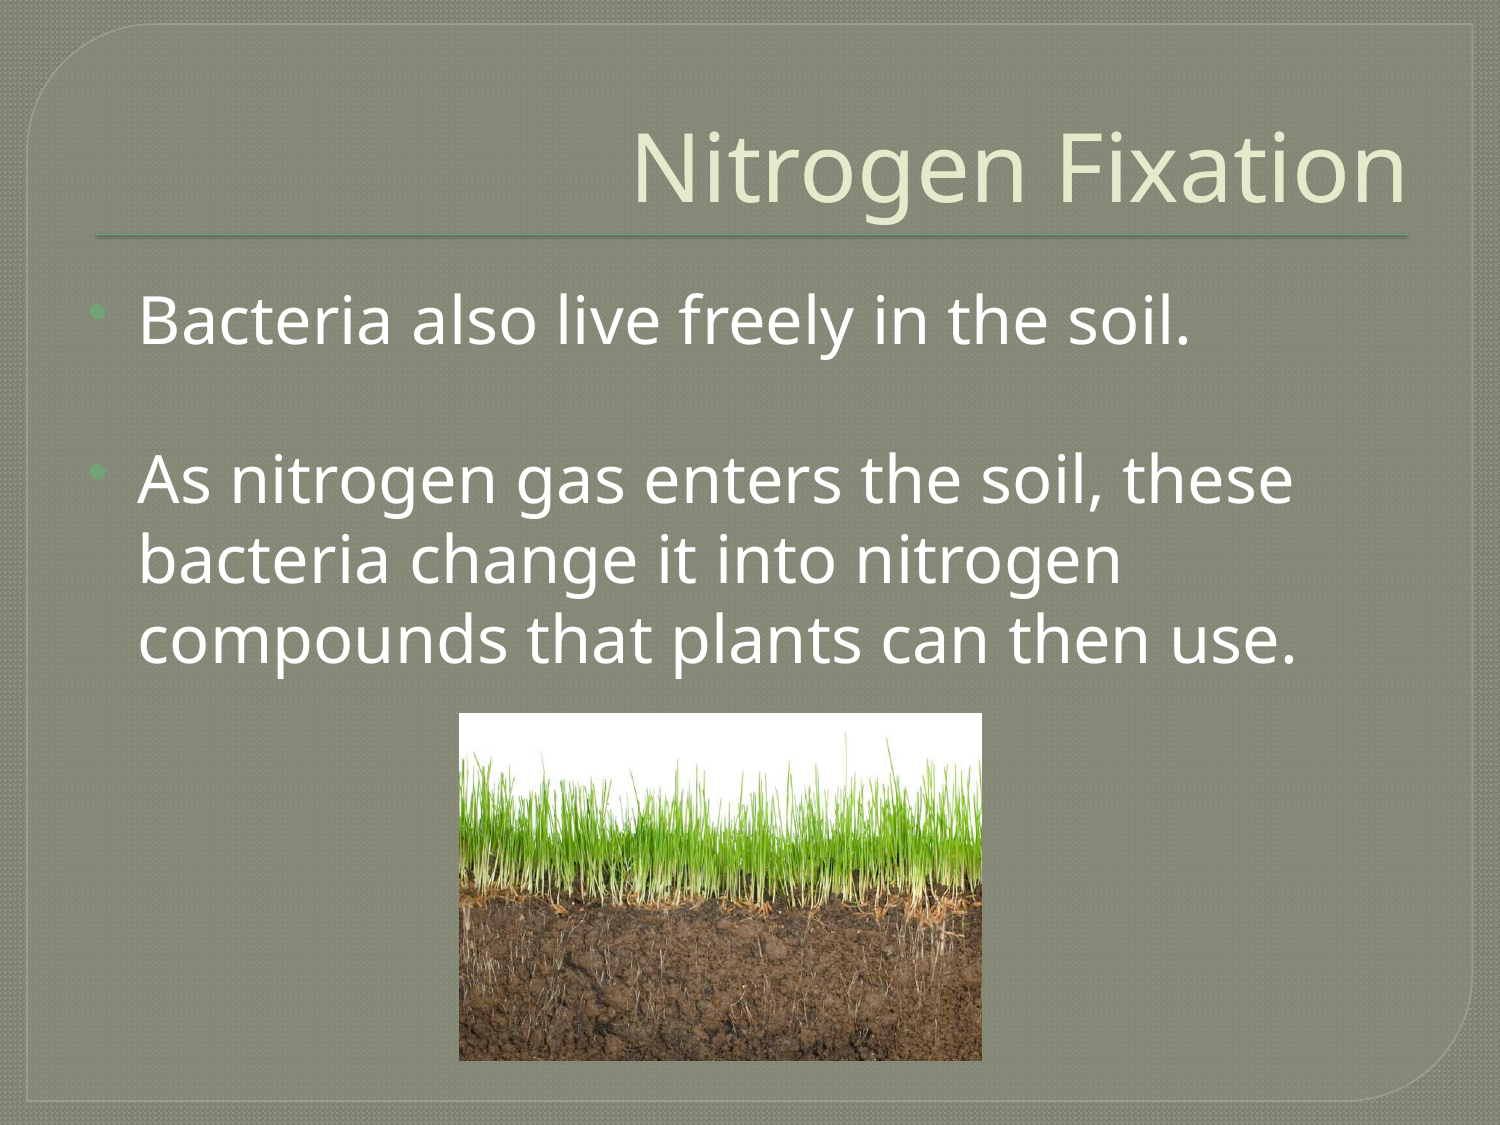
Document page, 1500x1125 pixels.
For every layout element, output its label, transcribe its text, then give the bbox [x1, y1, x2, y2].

list Bacteria also live freely in the soil. As nitrogen gas enters the soil, these bacteria change it into nitrogen compounds that plants can then use. [75, 270, 1425, 1013]
picture [459, 712, 982, 1061]
title Nitrogen Fixation [75, 41, 1425, 230]
